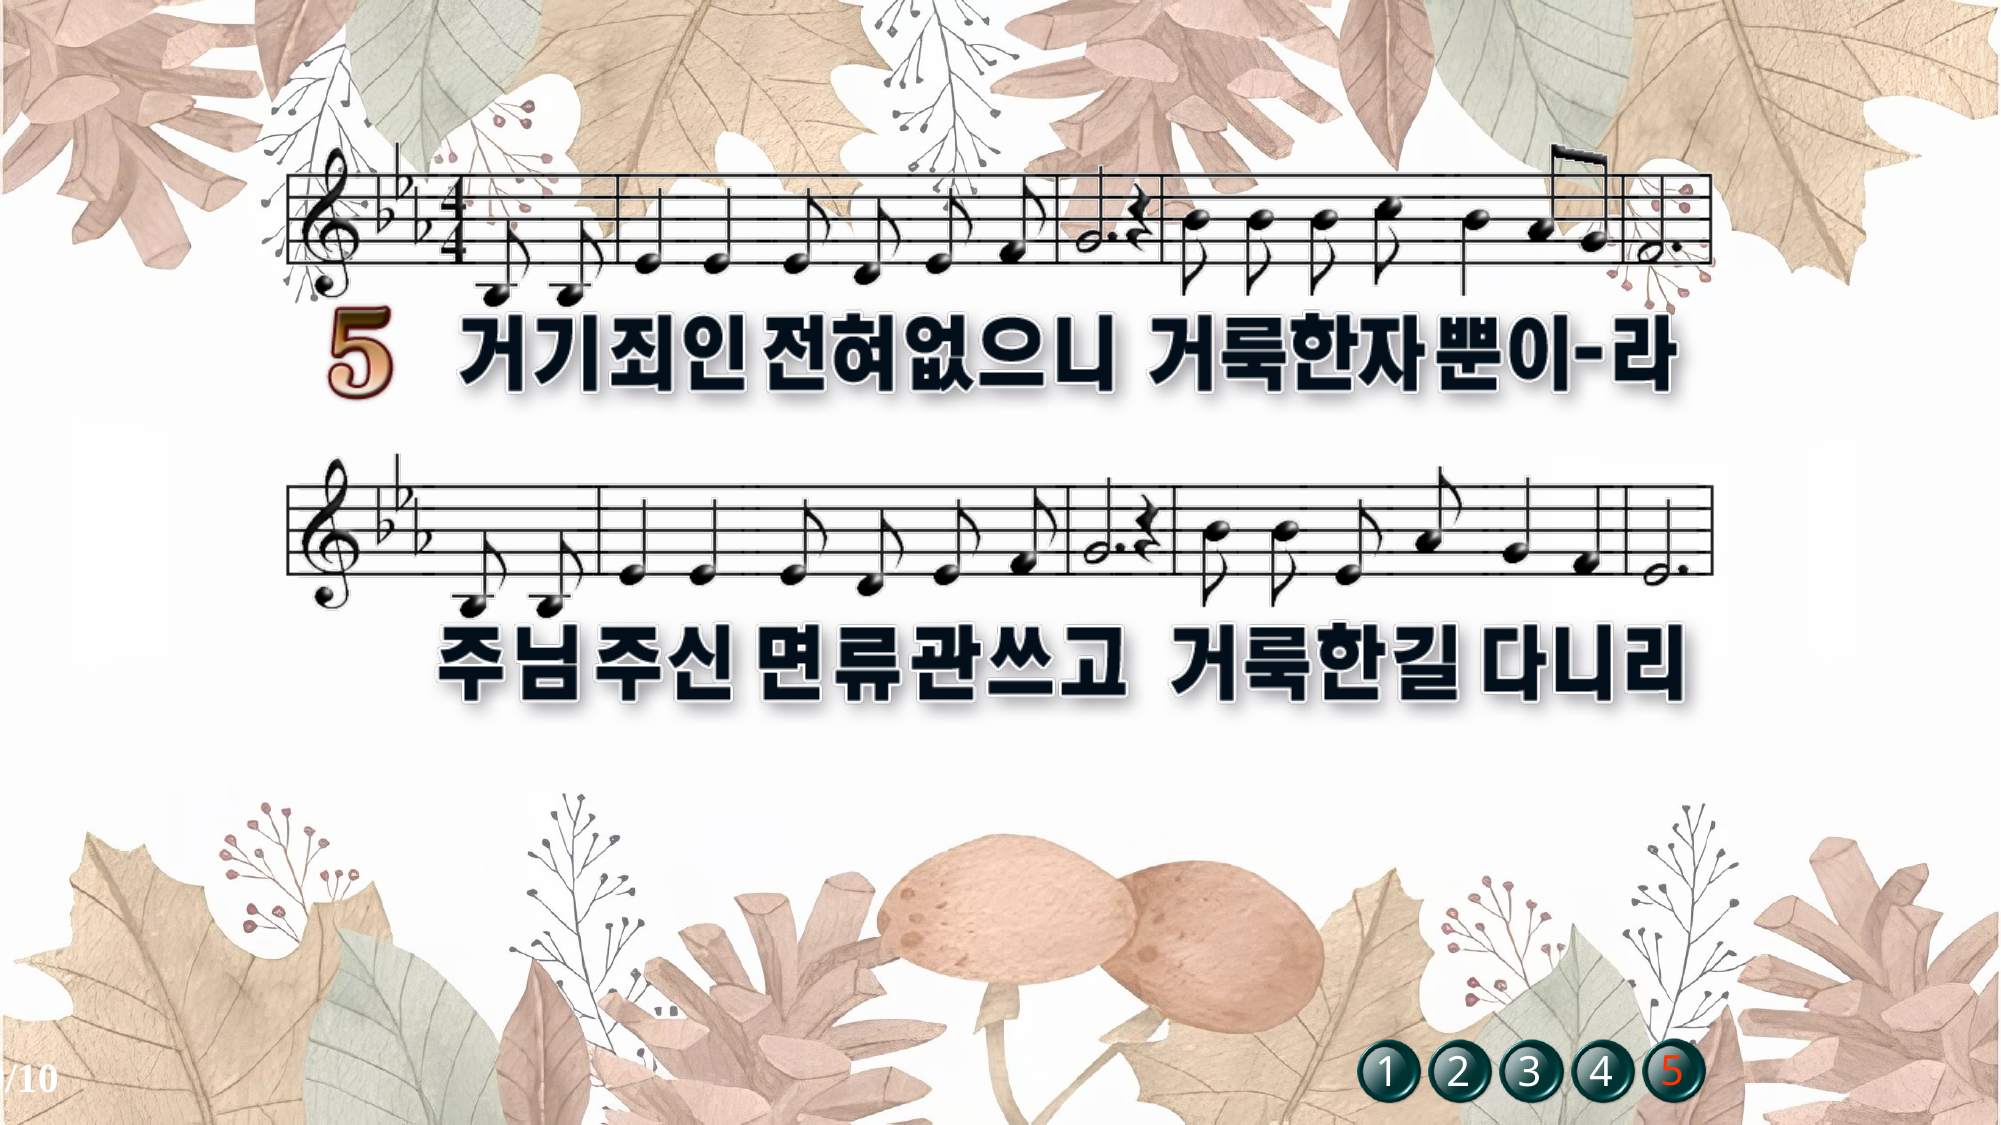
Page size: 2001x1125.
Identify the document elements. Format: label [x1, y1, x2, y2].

text_box [1425, 1035, 1496, 1106]
text_box [1568, 1035, 1638, 1106]
picture [0, 0, 2001, 1125]
text_box [1496, 1035, 1567, 1106]
text_box [1354, 1035, 1424, 1106]
text_box [1639, 1034, 1709, 1106]
